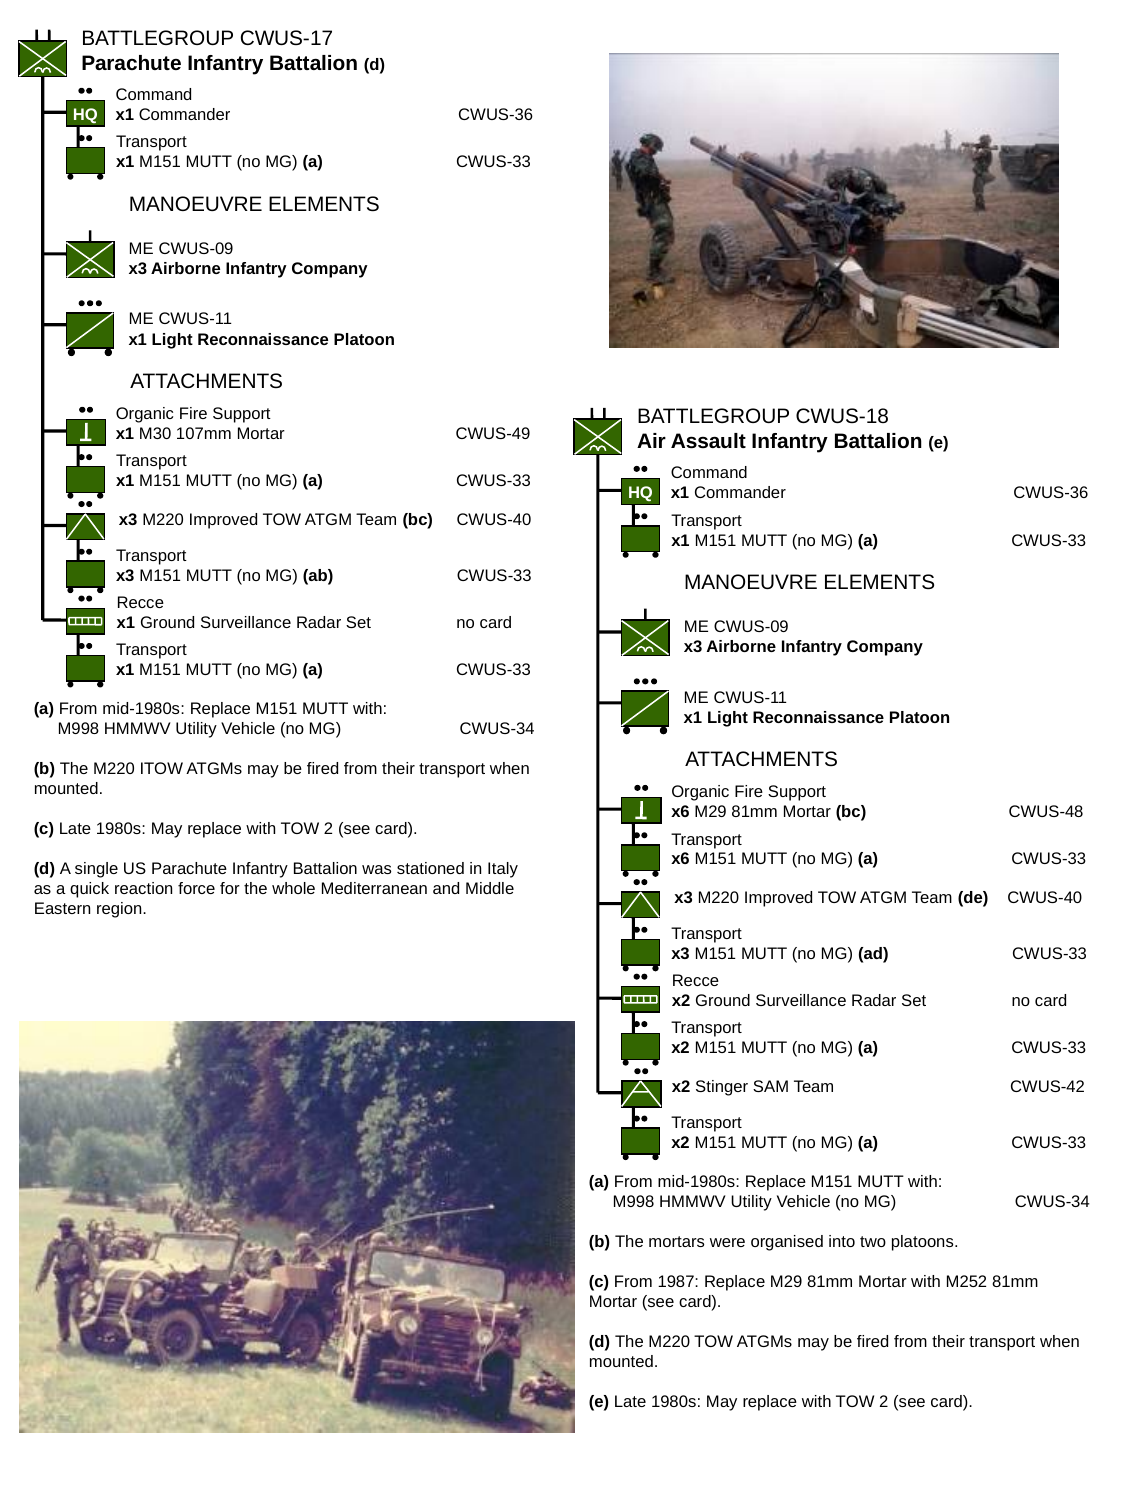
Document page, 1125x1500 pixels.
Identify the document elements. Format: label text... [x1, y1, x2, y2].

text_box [621, 525, 660, 557]
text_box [634, 879, 647, 885]
text_box x3 M220 Improved TOW ATGM Team (bc) CWUS-40 [104, 501, 547, 537]
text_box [621, 986, 660, 1013]
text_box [574, 419, 622, 455]
text_box ME CWUS-09 x3 Airborne Infantry Company [669, 608, 939, 663]
text_box Transport x3 M151 MUTT (no MG) (ab) CWUS-33 [101, 537, 547, 593]
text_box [36, 29, 50, 41]
text_box x3 M220 Improved TOW ATGM Team (de) CWUS-40 [659, 879, 1098, 915]
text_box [621, 891, 660, 918]
text_box Command x1 Commander CWUS-36 [656, 454, 1104, 510]
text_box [634, 1021, 647, 1027]
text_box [79, 596, 92, 601]
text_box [66, 608, 105, 635]
text_box Organic Fire Support x1 M30 107mm Mortar CWUS-49 [100, 395, 546, 451]
text_box Transport x1 M151 MUTT (no MG) (a) CWUS-33 [656, 502, 1101, 557]
text_box ME CWUS-09 x3 Airborne Infantry Company [113, 230, 383, 285]
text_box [79, 549, 92, 554]
text_box Transport x2 M151 MUTT (no MG) (a) CWUS-33 [656, 1104, 1101, 1160]
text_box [621, 844, 660, 876]
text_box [634, 927, 647, 932]
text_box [66, 419, 106, 446]
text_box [66, 312, 114, 356]
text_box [621, 691, 669, 734]
text_box Command x1 Commander CWUS-36 [100, 76, 549, 132]
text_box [634, 974, 647, 979]
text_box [634, 466, 647, 472]
picture [609, 53, 1059, 348]
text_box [66, 655, 105, 687]
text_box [621, 620, 670, 656]
text_box ME CWUS-11 x1 Light Reconnaissance Platoon [113, 301, 411, 356]
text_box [634, 833, 647, 838]
text_box Transport x1 M151 MUTT (no MG) (a) CWUS-33 [101, 631, 546, 687]
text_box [79, 88, 92, 93]
text_box (a) From mid-1980s: Replace M151 MUTT with: M998 HMMWV Utility Vehicle (no MG) CWUS-34 (b) The mortars were organised into two platoons. (c) From 1987: Replace M29 81mm Mortar with M252 81mm Mortar (see card). (d) The M220 TOW ATGMs may be fired from their transport when mounted. (e) Late 1980s: May replace with TOW 2 (see card). [574, 1163, 1106, 1438]
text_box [79, 501, 92, 507]
text_box ATTACHMENTS [670, 738, 853, 773]
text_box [634, 1116, 647, 1121]
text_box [66, 513, 105, 540]
text_box x2 Stinger SAM Team CWUS-42 [657, 1068, 1101, 1104]
picture [18, 1021, 575, 1433]
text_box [79, 643, 92, 649]
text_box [66, 561, 105, 593]
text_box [621, 1033, 660, 1065]
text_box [66, 147, 105, 179]
text_box Recce x2 Ground Surveillance Radar Set no card [657, 962, 1083, 1018]
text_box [66, 466, 105, 498]
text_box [621, 797, 661, 824]
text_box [18, 41, 67, 77]
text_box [621, 939, 660, 971]
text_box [634, 679, 657, 684]
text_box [79, 301, 101, 306]
text_box Transport x1 M151 MUTT (no MG) (a) CWUS-33 [101, 123, 546, 179]
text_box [621, 1080, 662, 1107]
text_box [79, 407, 93, 412]
text_box Transport x1 M151 MUTT (no MG) (a) CWUS-33 [101, 451, 546, 498]
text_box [634, 514, 647, 519]
text_box Transport x3 M151 MUTT (no MG) (ad) CWUS-33 [656, 915, 1102, 971]
text_box MANOEUVRE ELEMENTS [669, 561, 950, 601]
text_box MANOEUVRE ELEMENTS [114, 183, 395, 223]
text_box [591, 407, 605, 419]
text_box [621, 478, 660, 505]
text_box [66, 242, 114, 278]
text_box BATTLEGROUP CWUS-17 Parachute Infantry Battalion (d) [66, 17, 401, 83]
text_box ATTACHMENTS [115, 360, 298, 395]
text_box Transport x2 M151 MUTT (no MG) (a) CWUS-33 [656, 1009, 1101, 1065]
text_box (a) From mid-1980s: Replace M151 MUTT with: M998 HMMWV Utility Vehicle (no MG) CWUS-34 (b) The M220 ITOW ATGMs may be fired from their transport when mounted. (c) Late 1980s: May replace with TOW 2 (see card). (d) A single US Parachute Infantry Battalion was stationed in Italy as a quick reaction force for the whole Mediterranean and Middle Eastern region. [19, 690, 551, 926]
text_box Organic Fire Support x6 M29 81mm Mortar (bc) CWUS-48 [656, 773, 1099, 829]
text_box BATTLEGROUP CWUS-18 Air Assault Infantry Battalion (e) [622, 395, 964, 461]
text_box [635, 785, 648, 791]
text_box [621, 1128, 660, 1160]
text_box ME CWUS-11 x1 Light Reconnaissance Platoon [668, 679, 966, 734]
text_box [79, 135, 92, 141]
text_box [79, 454, 92, 460]
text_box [635, 1068, 648, 1074]
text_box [66, 100, 105, 127]
text_box Recce x1 Ground Surveillance Radar Set no card [101, 584, 528, 640]
text_box Transport x6 M151 MUTT (no MG) (a) CWUS-33 [656, 821, 1101, 876]
